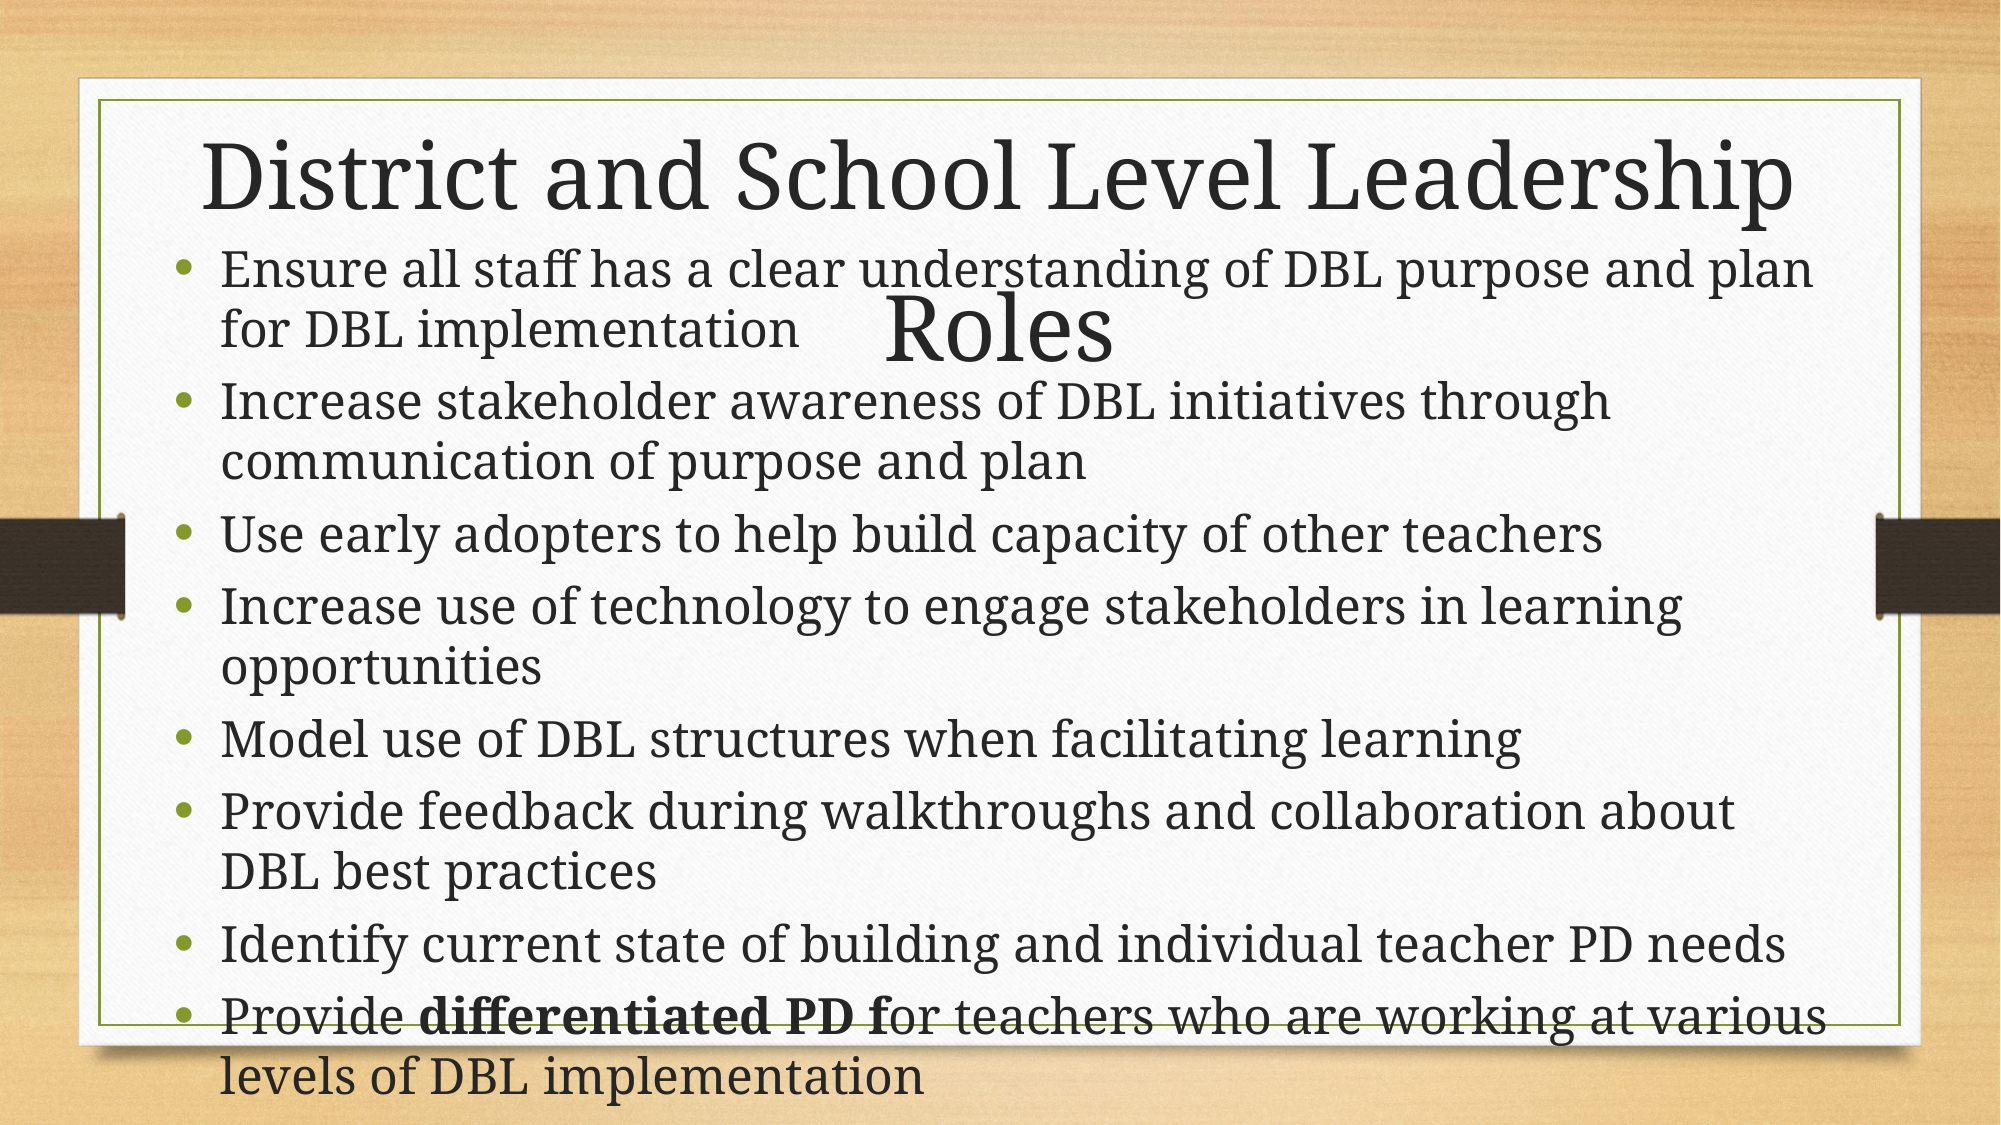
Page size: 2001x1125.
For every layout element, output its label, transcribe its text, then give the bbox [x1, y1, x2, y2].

title District and School Level Leadership Roles [68, 56, 1932, 212]
list Ensure all staff has a clear understanding of DBL purpose and plan for DBL implementation Increase stakeholder awareness of DBL initiatives through communication of purpose and plan Use early adopters to help build capacity of other teachers Increase use of technology to engage stakeholders in learning opportunities Model use of DBL structures when facilitating learning Provide feedback during walkthroughs and collaboration about DBL best practices Identify current state of building and individual teacher PD needs Provide differentiated PD for teachers who are working at various levels of DBL implementation [153, 216, 1851, 951]
picture [0, 0, 2001, 1125]
